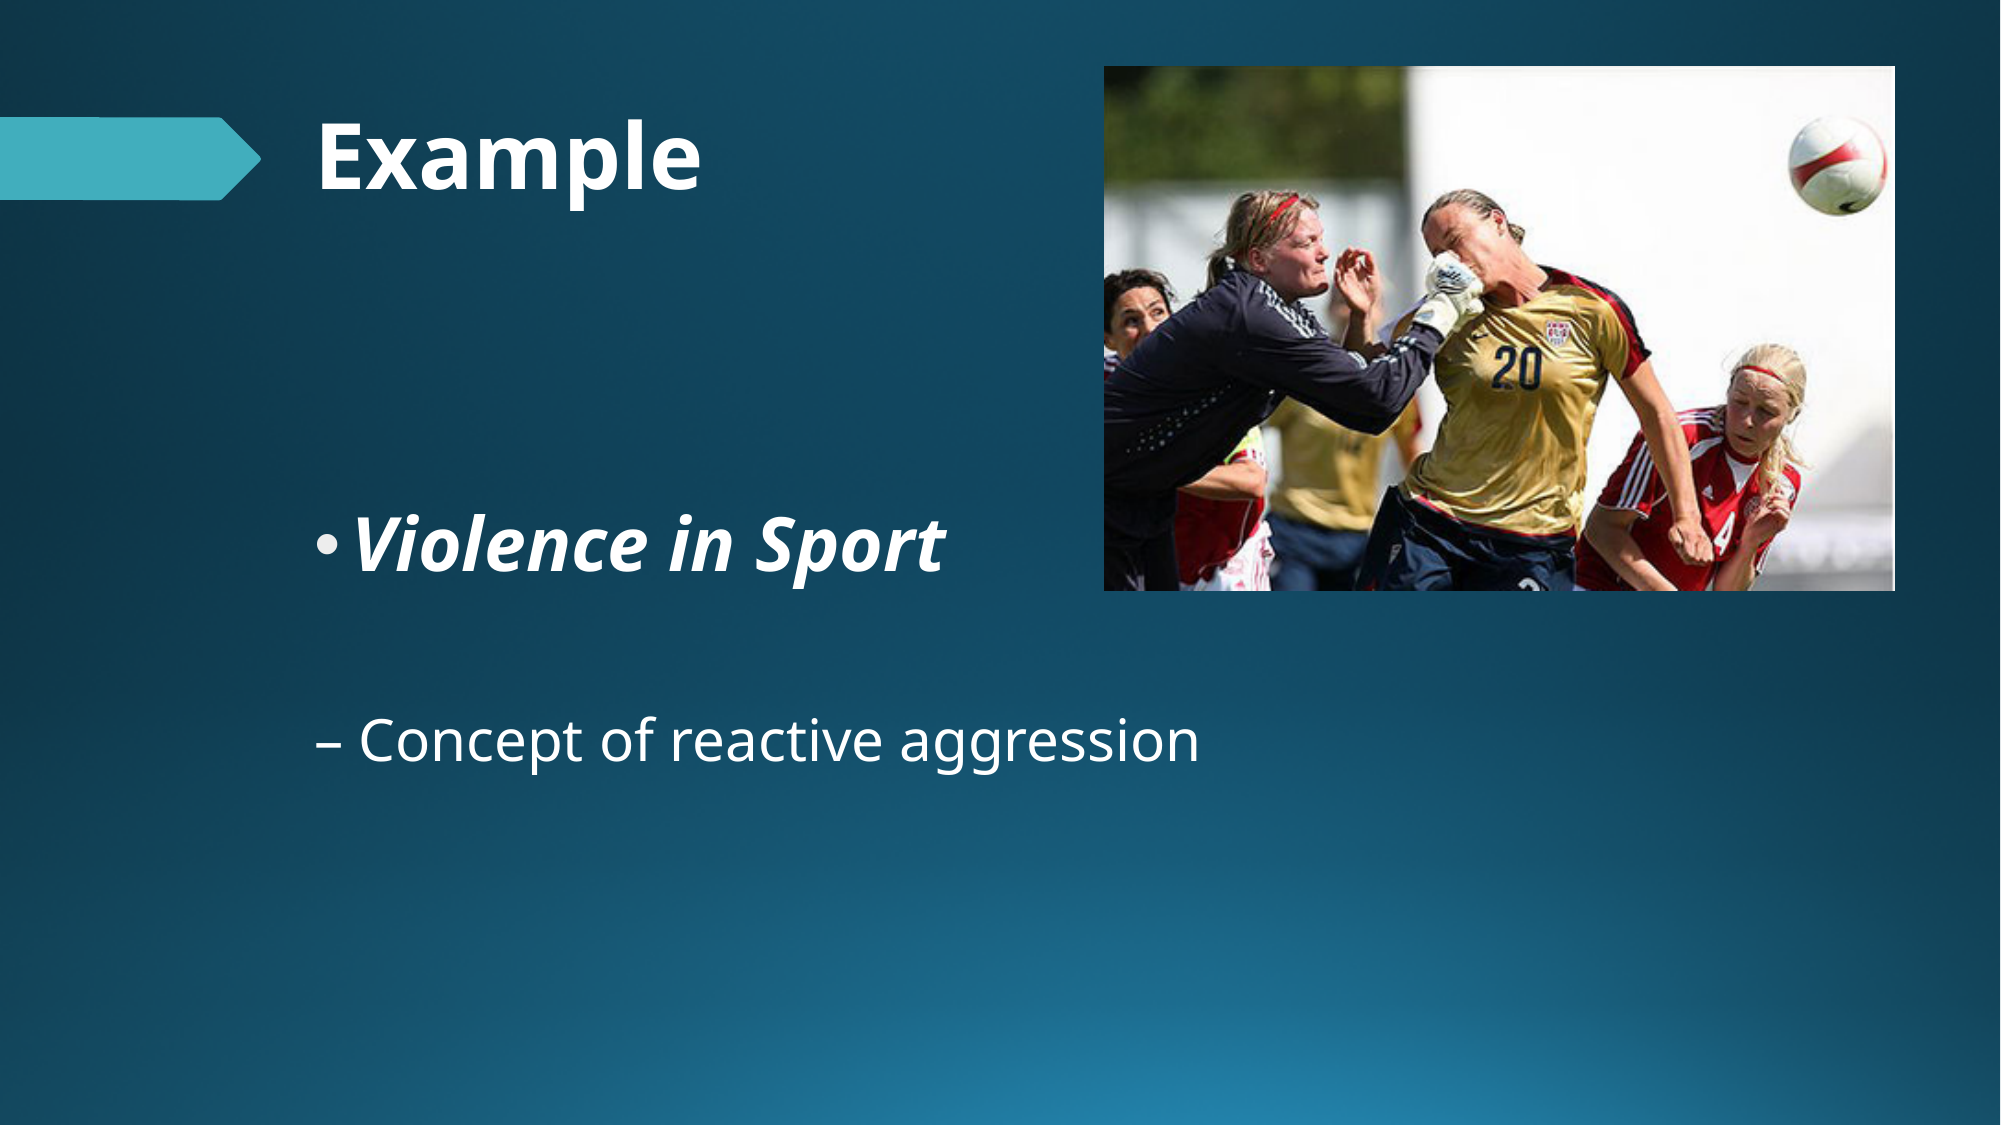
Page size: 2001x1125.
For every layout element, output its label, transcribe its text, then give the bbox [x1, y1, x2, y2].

list Violence in Sport – Concept of reactive aggression [299, 499, 1762, 1013]
title Example [299, 54, 1761, 265]
picture [0, 0, 2001, 1125]
